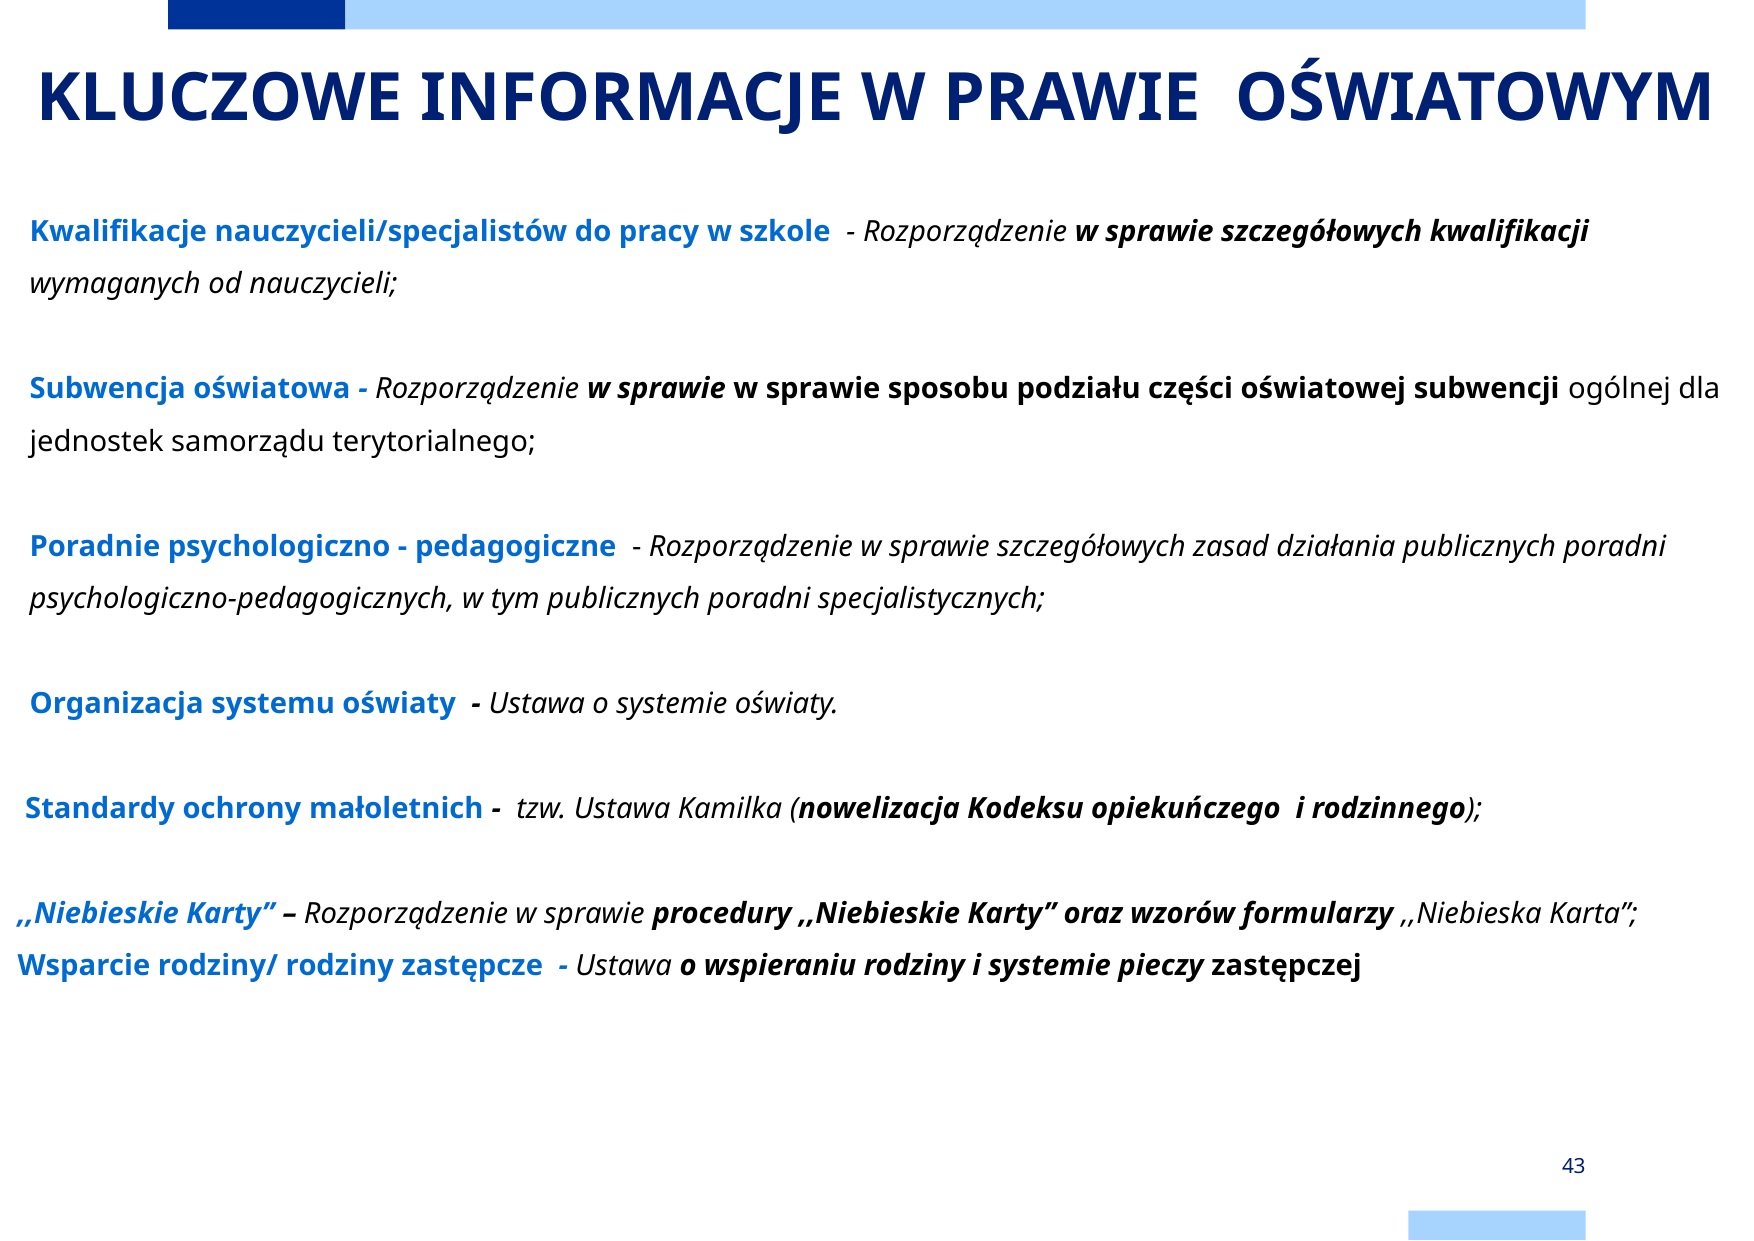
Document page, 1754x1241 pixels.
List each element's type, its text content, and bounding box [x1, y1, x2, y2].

slide_number 43 [1408, 1151, 1586, 1182]
list Kwalifikacje nauczycieli/specjalistów do pracy w szkole - Rozporządzenie w sprawie szczegółowych kwalifikacji wymaganych od nauczycieli; Subwencja oświatowa - Rozporządzenie w sprawie w sprawie sposobu podziału części oświatowej subwencji ogólnej dla jednostek samorządu terytorialnego; Poradnie psychologiczno - pedagogiczne - Rozporządzenie w sprawie szczegółowych zasad działania publicznych poradni psychologiczno-pedagogicznych, w tym publicznych poradni specjalistycznych; Organizacja systemu oświaty - Ustawa o systemie oświaty. Standardy ochrony małoletnich - tzw. Ustawa Kamilka (nowelizacja Kodeksu opiekuńczego i rodzinnego); ,,Niebieskie Karty” – Rozporządzenie w sprawie procedury ,,Niebieskie Karty” oraz wzorów formularzy ,,Niebieska Karta”; Wsparcie rodziny/ rodziny zastępcze - Ustawa o wspieraniu rodziny i systemie pieczy zastępczej [0, 194, 1728, 1211]
title KLUCZOWE INFORMACJE W PRAWIE OŚWIATOWYM [0, 59, 1754, 172]
